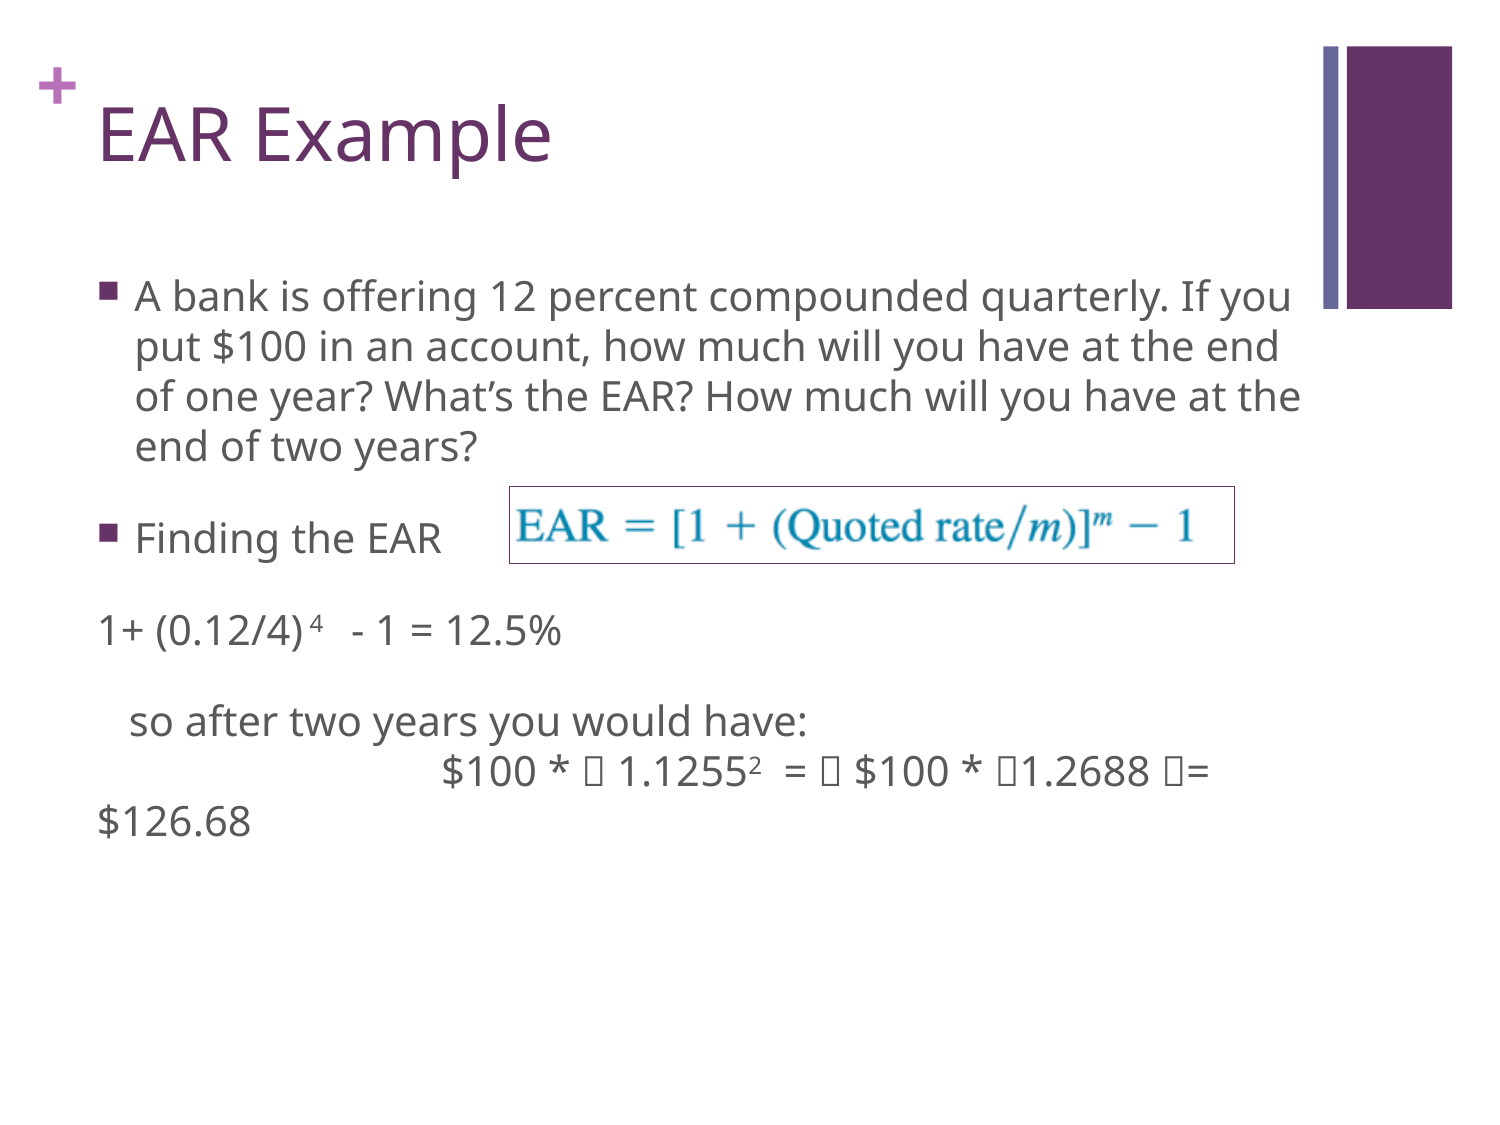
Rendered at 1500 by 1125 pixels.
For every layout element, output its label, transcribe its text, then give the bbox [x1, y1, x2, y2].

list A bank is offering 12 percent compounded quarterly. If you put $100 in an account, how much will you have at the end of one year? What’s the EAR? How much will you have at the end of two years? Finding the EAR 1+ (0.12/4) 4 - 1 = 12.5% so after two years you would have: $100 * 􏰀 1.12552 = 􏰁 $100 * 􏰀1.2688 􏰁= $126.68 [81, 262, 1322, 1005]
title EAR Example [81, 79, 1322, 262]
picture [508, 485, 1235, 564]
